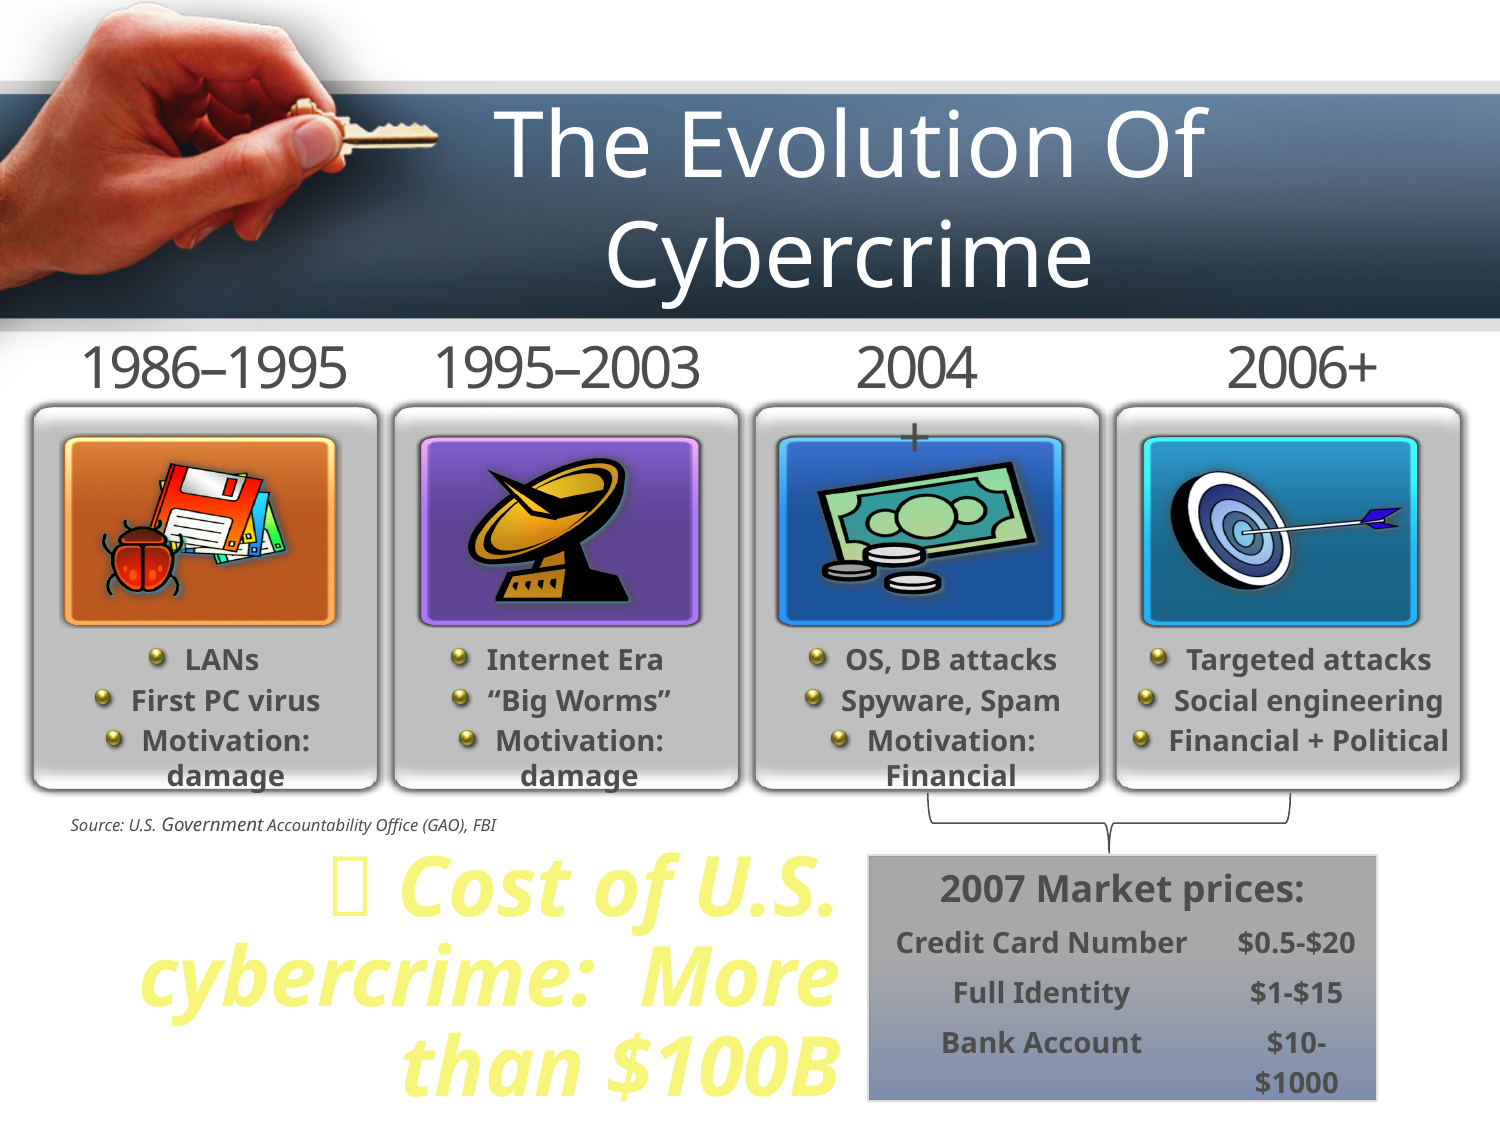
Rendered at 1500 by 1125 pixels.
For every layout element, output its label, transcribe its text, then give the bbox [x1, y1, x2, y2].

text_box 2006+ [1190, 322, 1416, 395]
table_cell $1-$15 [1216, 965, 1378, 1015]
table_cell $10-$1000 [1216, 1015, 1378, 1100]
text_box 1986–1995 [55, 322, 373, 395]
table_header 2007 Market prices: [868, 855, 1378, 915]
table_cell $0.5-$20 [1216, 915, 1378, 965]
text_box [927, 806, 1291, 854]
text_box [866, 853, 1379, 1103]
text_box Source: U.S. Government Accountability Office (GAO), FBI [55, 806, 512, 843]
picture [0, 0, 1500, 1125]
table_cell Full Identity [868, 965, 1216, 1015]
text_box  Cost of U.S. cybercrime: More than $100B [52, 837, 856, 1122]
text_box 2004+ [827, 322, 1003, 395]
text_box 1995–2003 [411, 322, 725, 395]
table_cell Bank Account [868, 1015, 1216, 1100]
table_cell Credit Card Number [868, 915, 1216, 965]
title The Evolution Of Cybercrime [249, 137, 1451, 256]
